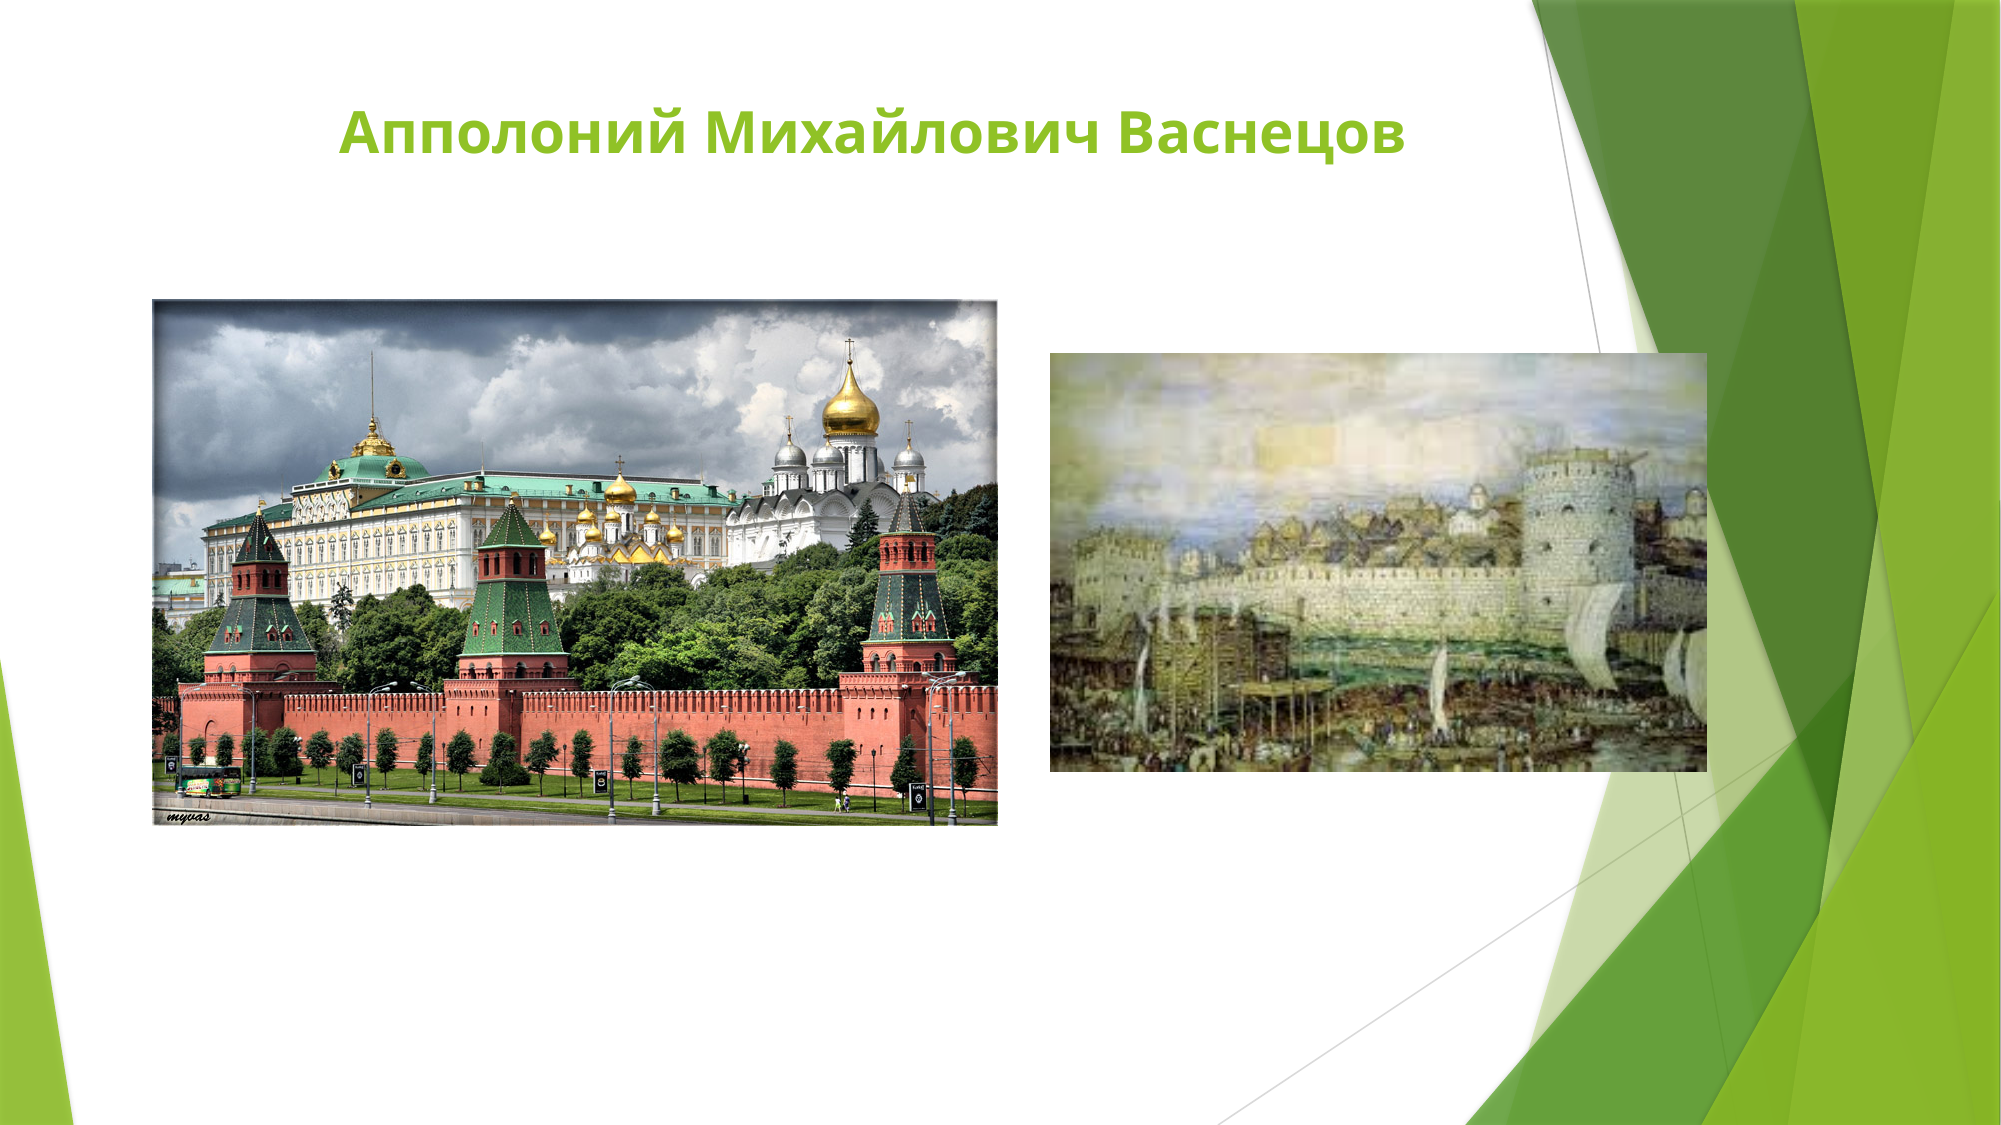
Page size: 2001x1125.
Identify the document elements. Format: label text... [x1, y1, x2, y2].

title Апполоний Михайлович Васнецов [324, 87, 1660, 275]
picture [152, 298, 998, 827]
picture [1049, 352, 1708, 773]
